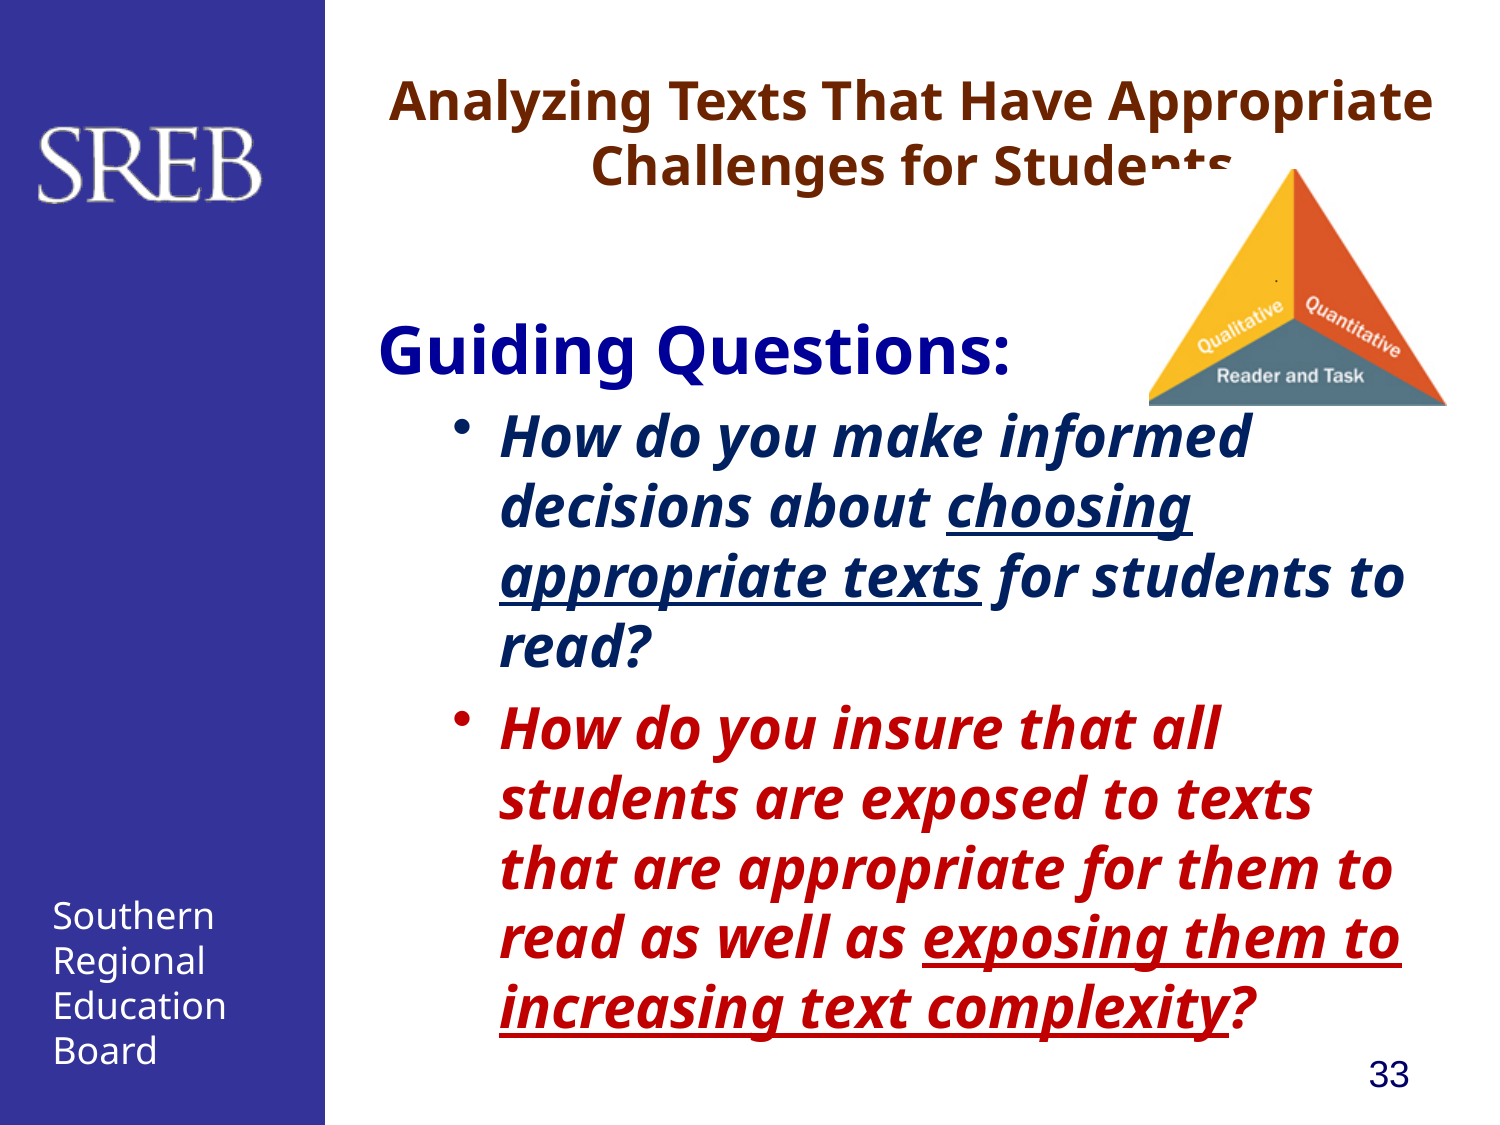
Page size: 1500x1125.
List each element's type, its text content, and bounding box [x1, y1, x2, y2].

picture [1149, 169, 1447, 406]
list Guiding Questions: How do you make informed decisions about choosing appropriate texts for students to read? How do you insure that all students are exposed to texts that are appropriate for them to read as well as exposing them to increasing text complexity? [362, 299, 1451, 1026]
picture [37, 124, 263, 204]
slide_number 33 [1299, 1042, 1426, 1103]
title Analyzing Texts That Have Appropriate Challenges for Students [362, 37, 1463, 226]
